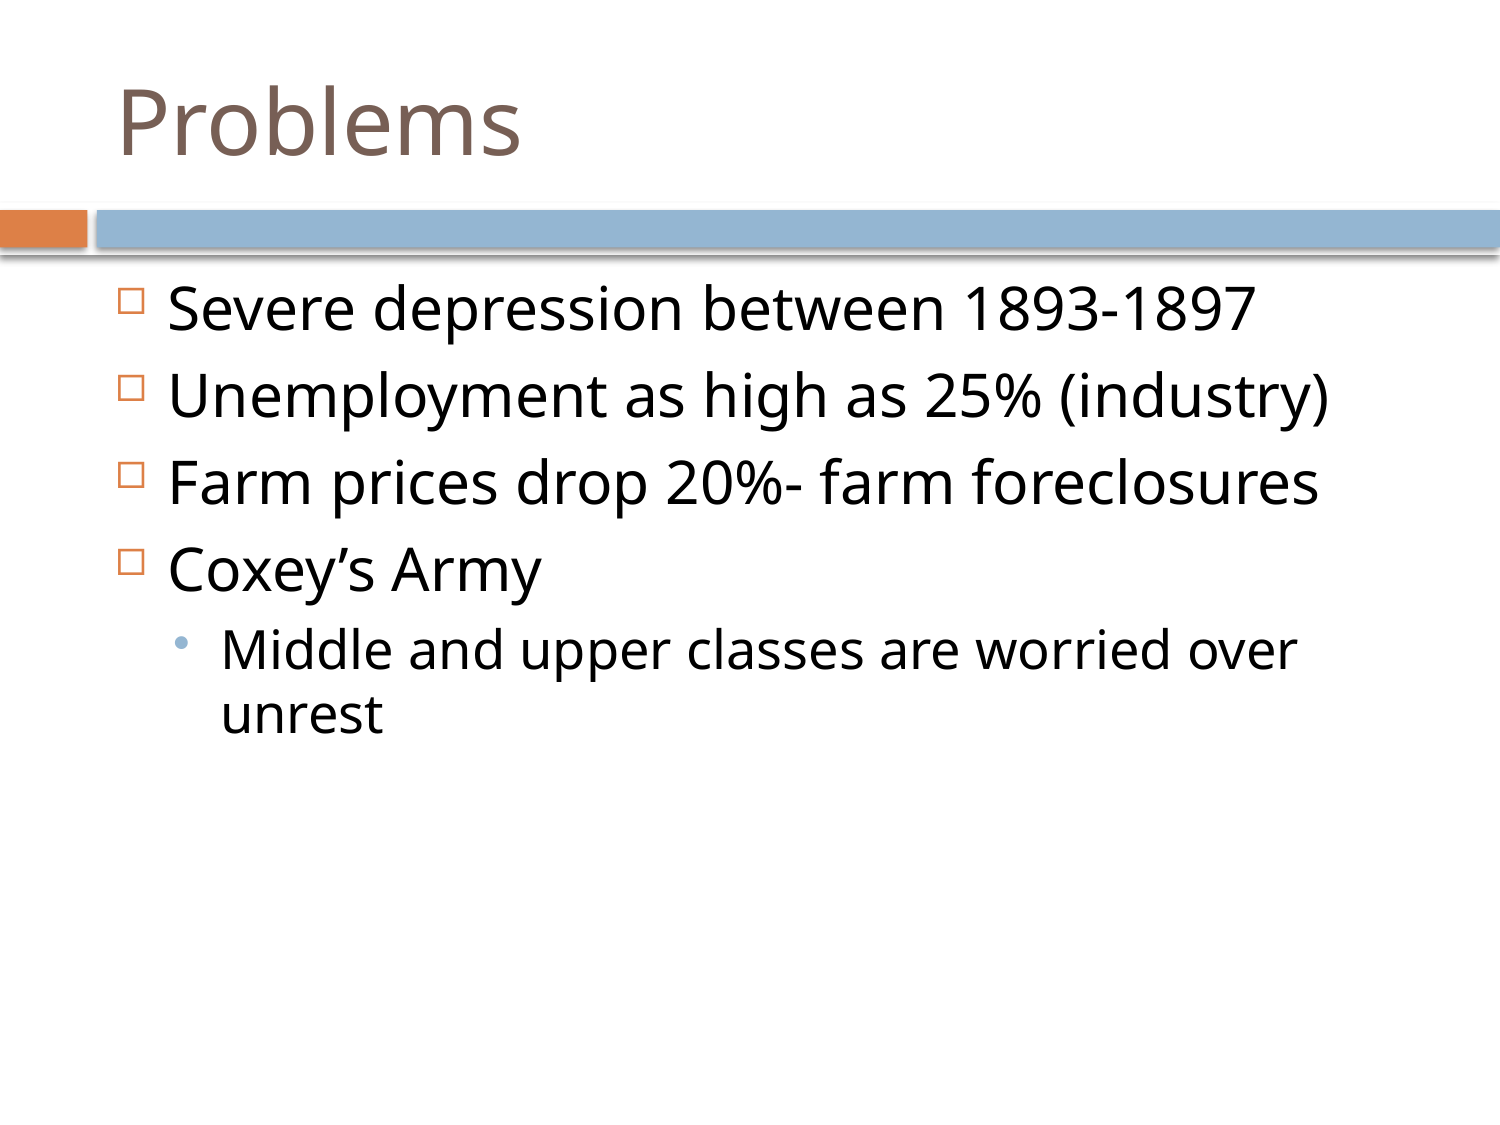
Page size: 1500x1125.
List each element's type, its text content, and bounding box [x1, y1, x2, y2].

list Severe depression between 1893-1897 Unemployment as high as 25% (industry) Farm prices drop 20%- farm foreclosures Coxey’s Army Middle and upper classes are worried over unrest [100, 262, 1438, 1000]
title Problems [100, 37, 1438, 200]
